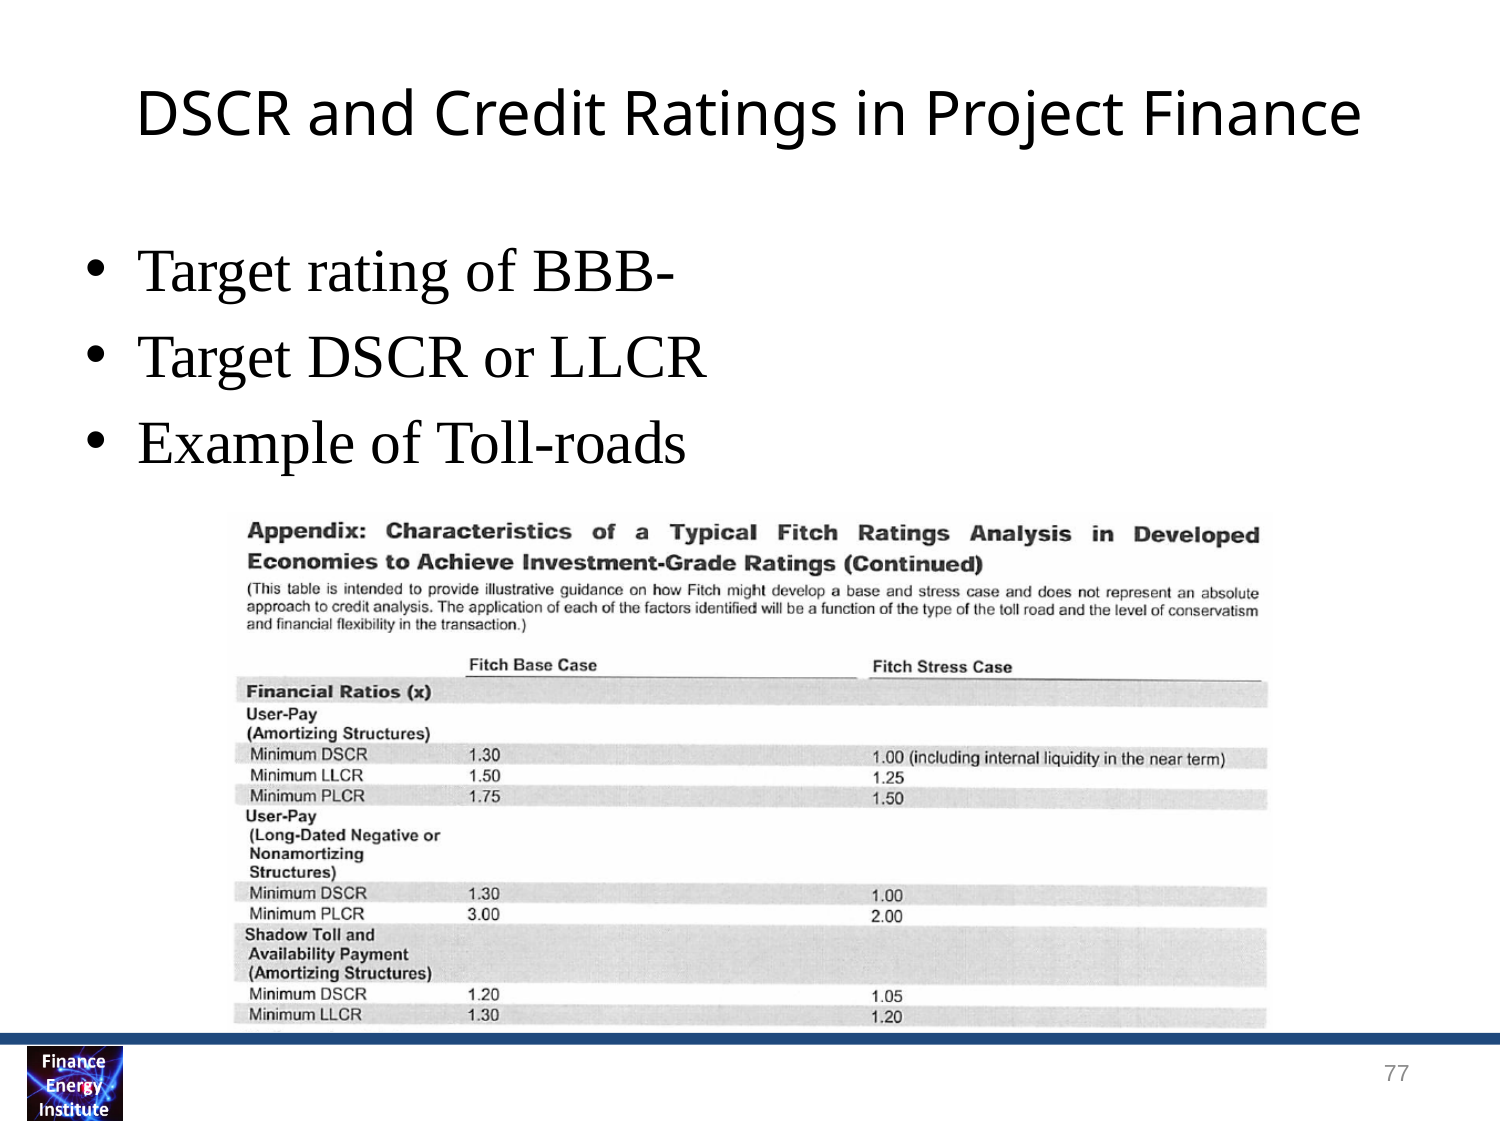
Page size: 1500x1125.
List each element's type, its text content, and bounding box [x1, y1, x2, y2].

list Target rating of BBB- Target DSCR or LLCR Example of Toll-roads [70, 222, 1430, 1032]
picture [227, 512, 1273, 1032]
title DSCR and Credit Ratings in Project Finance [70, 56, 1430, 164]
slide_number 77 [1074, 1042, 1425, 1103]
picture [27, 1046, 123, 1121]
